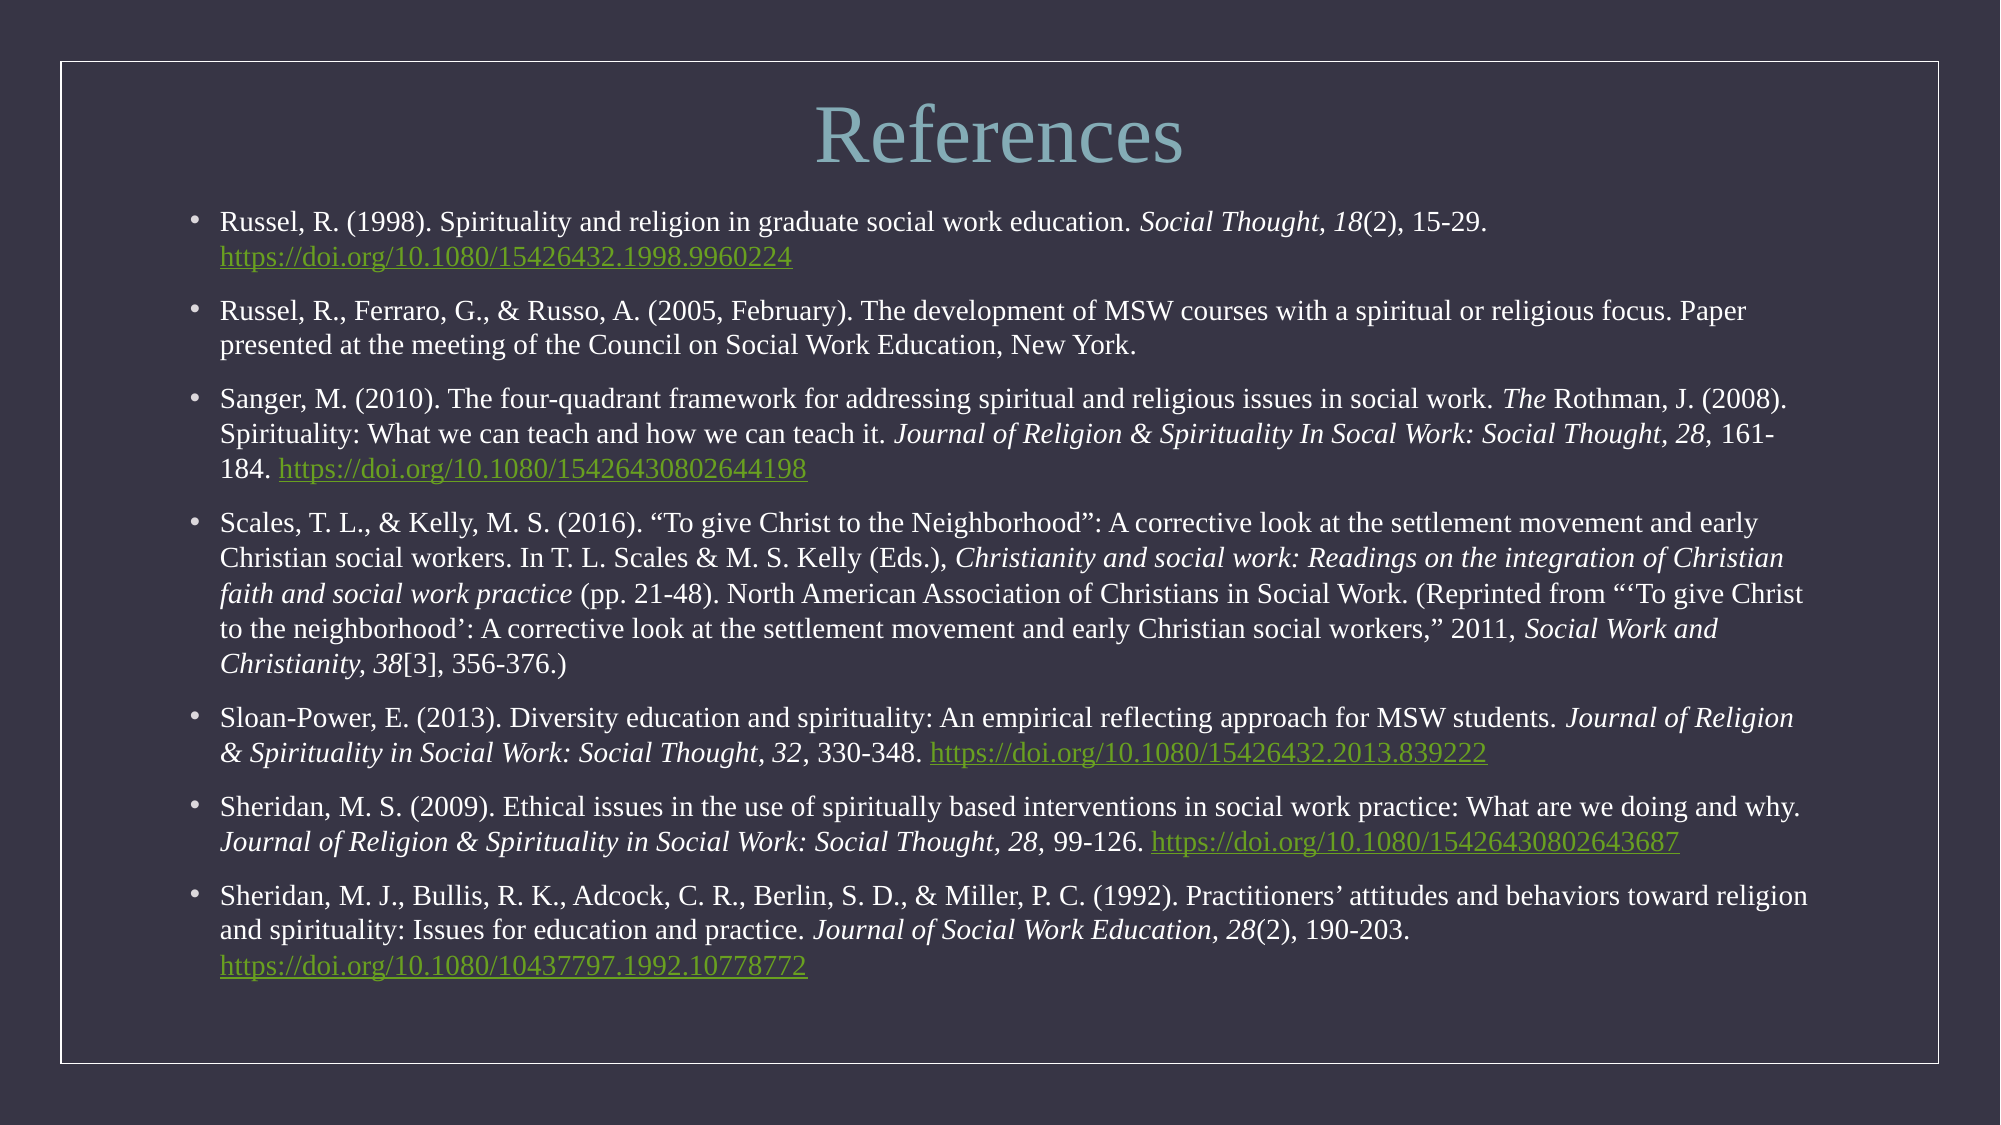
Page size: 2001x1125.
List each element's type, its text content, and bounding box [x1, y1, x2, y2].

title References [174, 76, 1825, 194]
list Russel, R. (1998). Spirituality and religion in graduate social work education. Social Thought, 18(2), 15-29. https://doi.org/10.1080/15426432.1998.9960224 Russel, R., Ferraro, G., & Russo, A. (2005, February). The development of MSW courses with a spiritual or religious focus. Paper presented at the meeting of the Council on Social Work Education, New York. Sanger, M. (2010). The four-quadrant framework for addressing spiritual and religious issues in social work. The Rothman, J. (2008). Spirituality: What we can teach and how we can teach it. Journal of Religion & Spirituality In Socal Work: Social Thought, 28, 161-184. https://doi.org/10.1080/15426430802644198 Scales, T. L., & Kelly, M. S. (2016). “To give Christ to the Neighborhood”: A corrective look at the settlement movement and early Christian social workers. In T. L. Scales & M. S. Kelly (Eds.), Christianity and social work: Readings on the integration of Christian faith and social work practice (pp. 21-48). North American Association of Christians in Social Work. (Reprinted from “‘To give Christ to the neighborhood’: A corrective look at the settlement movement and early Christian social workers,” 2011, Social Work and Christianity, 38[3], 356-376.) Sloan-Power, E. (2013). Diversity education and spirituality: An empirical reflecting approach for MSW students. Journal of Religion & Spirituality in Social Work: Social Thought, 32, 330-348. https://doi.org/10.1080/15426432.2013.839222 Sheridan, M. S. (2009). Ethical issues in the use of spiritually based interventions in social work practice: What are we doing and why. Journal of Religion & Spirituality in Social Work: Social Thought, 28, 99-126. https://doi.org/10.1080/15426430802643687 Sheridan, M. J., Bullis, R. K., Adcock, C. R., Berlin, S. D., & Miller, P. C. (1992). Practitioners’ attitudes and behaviors toward religion and spirituality: Issues for education and practice. Journal of Social Work Education, 28(2), 190-203. https://doi.org/10.1080/10437797.1992.10778772 [174, 194, 1825, 1027]
